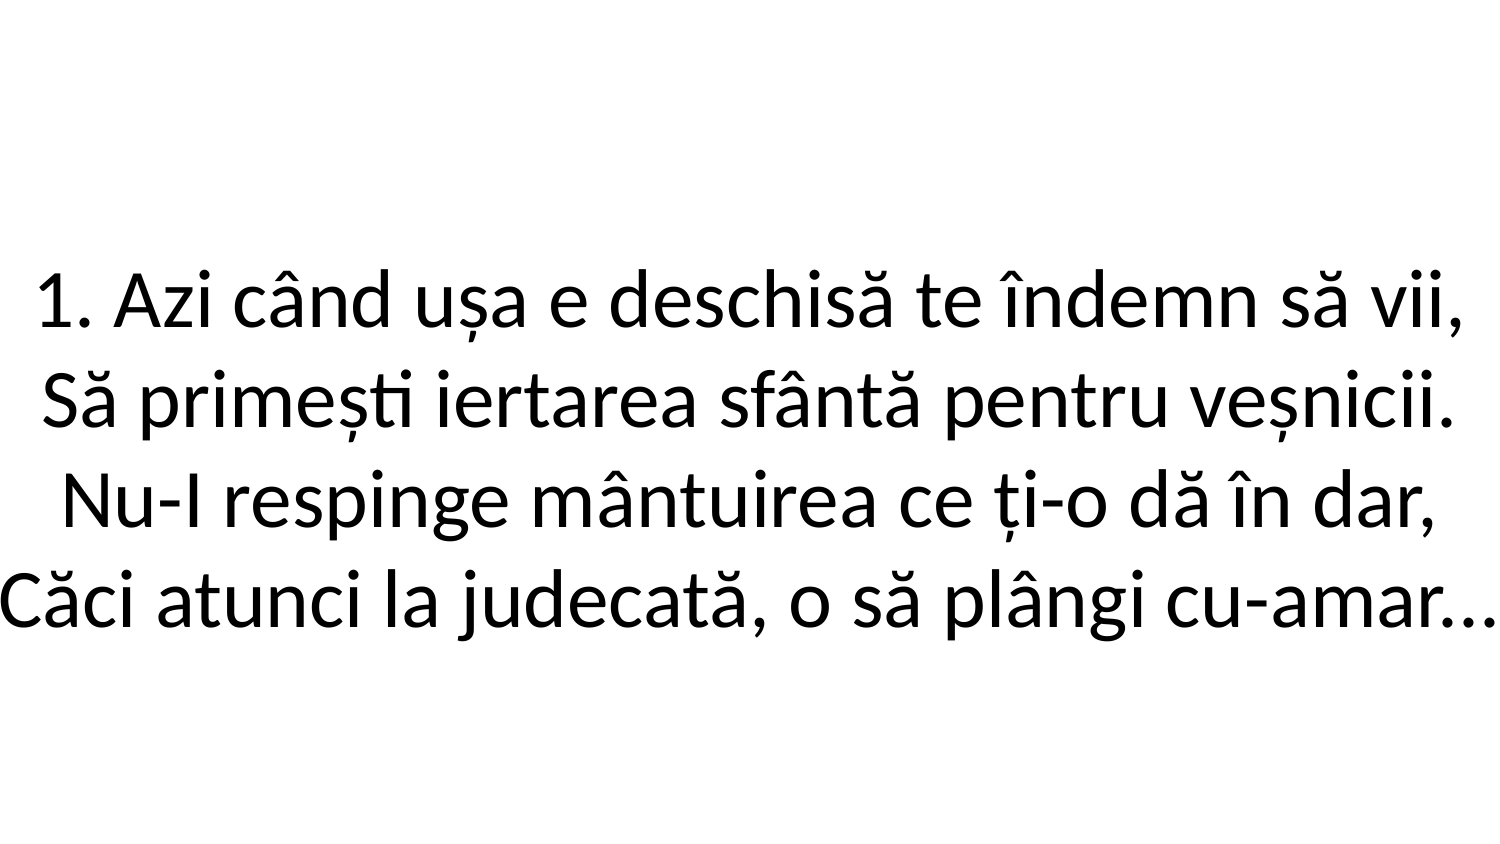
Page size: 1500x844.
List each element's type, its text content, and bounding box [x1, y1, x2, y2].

text_box 1. Azi când ușa e deschisă te îndemn să vii, Să primești iertarea sfântă pentru veșnicii. Nu-I respinge mântuirea ce ți-o dă în dar, Căci atunci la judecată, o să plângi cu-amar... [0, 192, 1500, 652]
